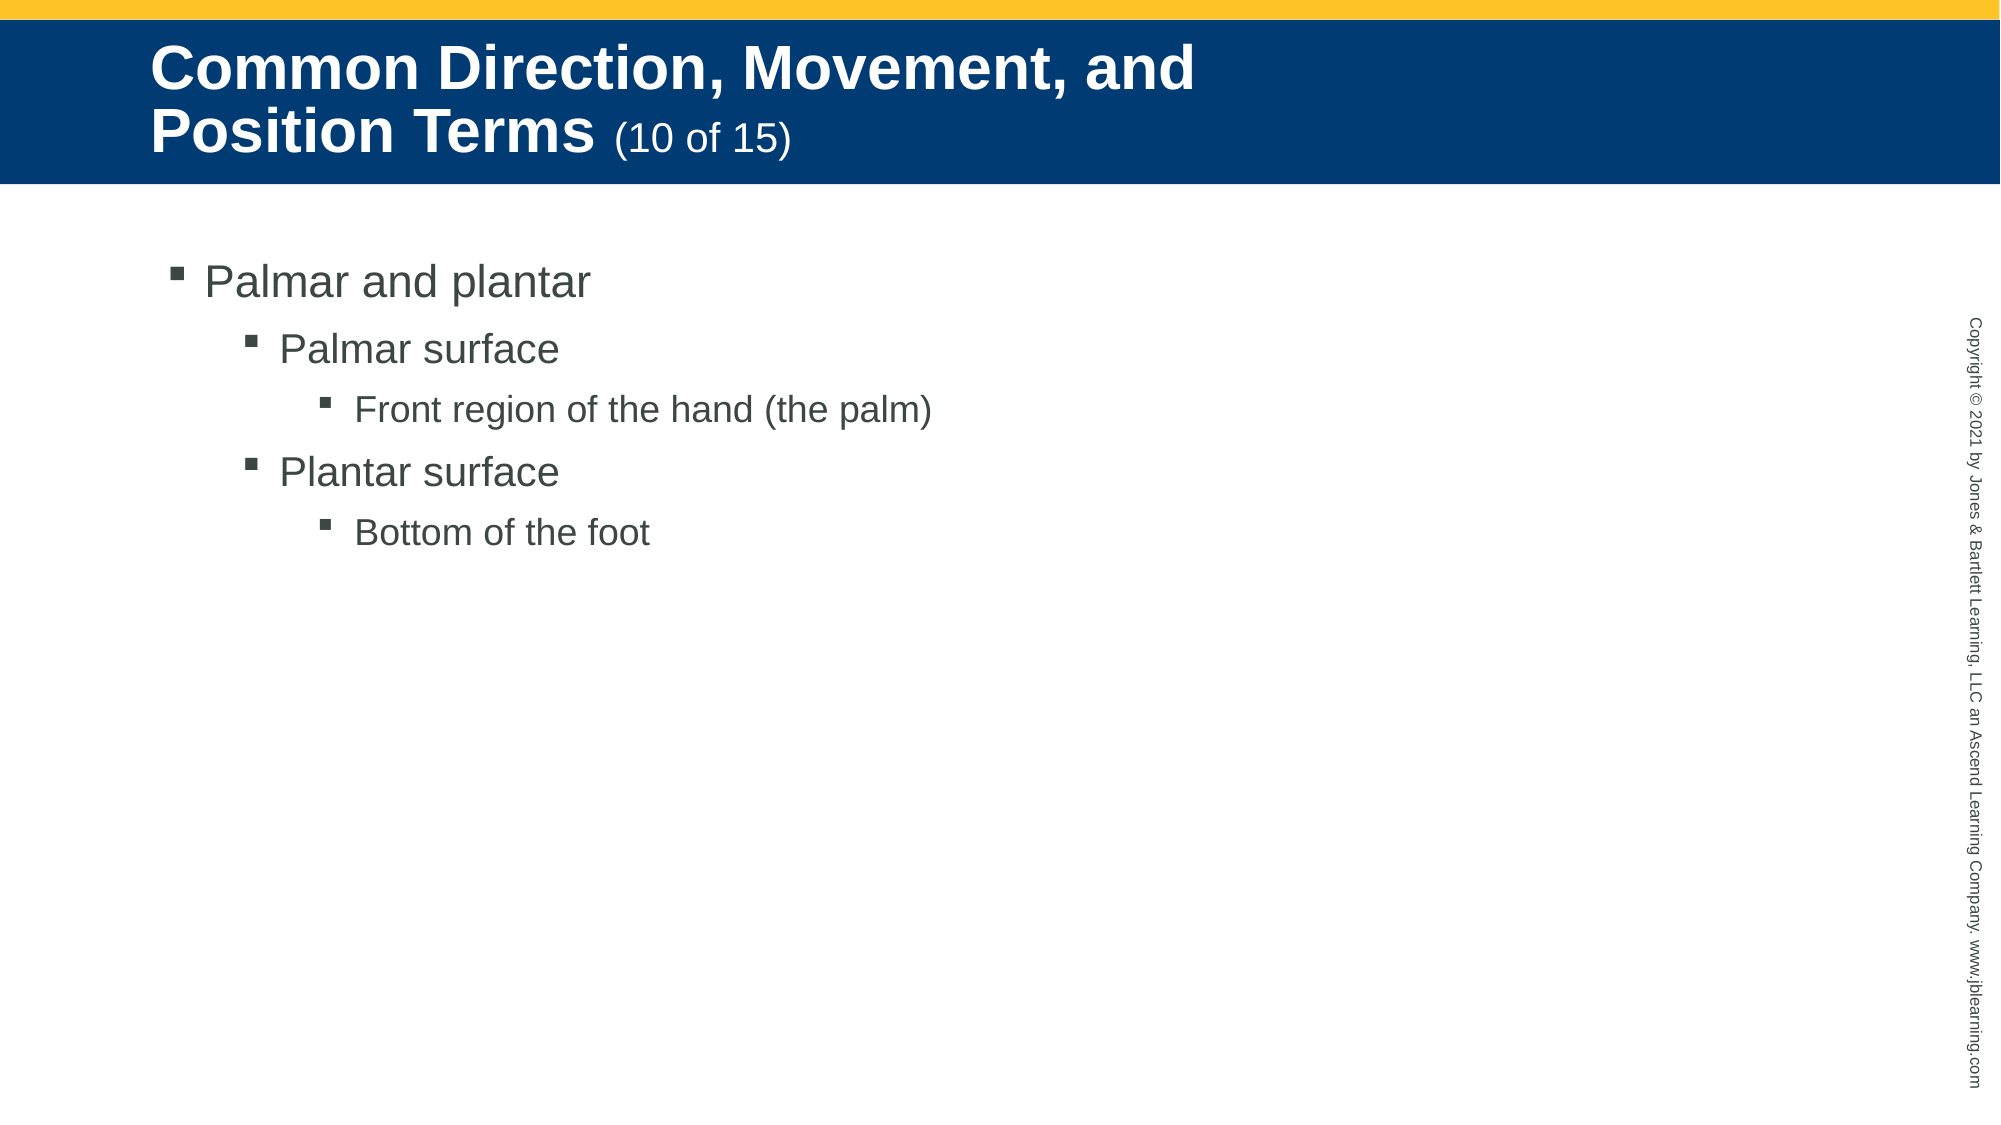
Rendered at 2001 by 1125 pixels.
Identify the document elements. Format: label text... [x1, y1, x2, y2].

list Palmar and plantar Palmar surface Front region of the hand (the palm) Plantar surface Bottom of the foot [151, 244, 1840, 1016]
title Common Direction, Movement, and Position Terms (10 of 15) [0, 19, 2000, 185]
